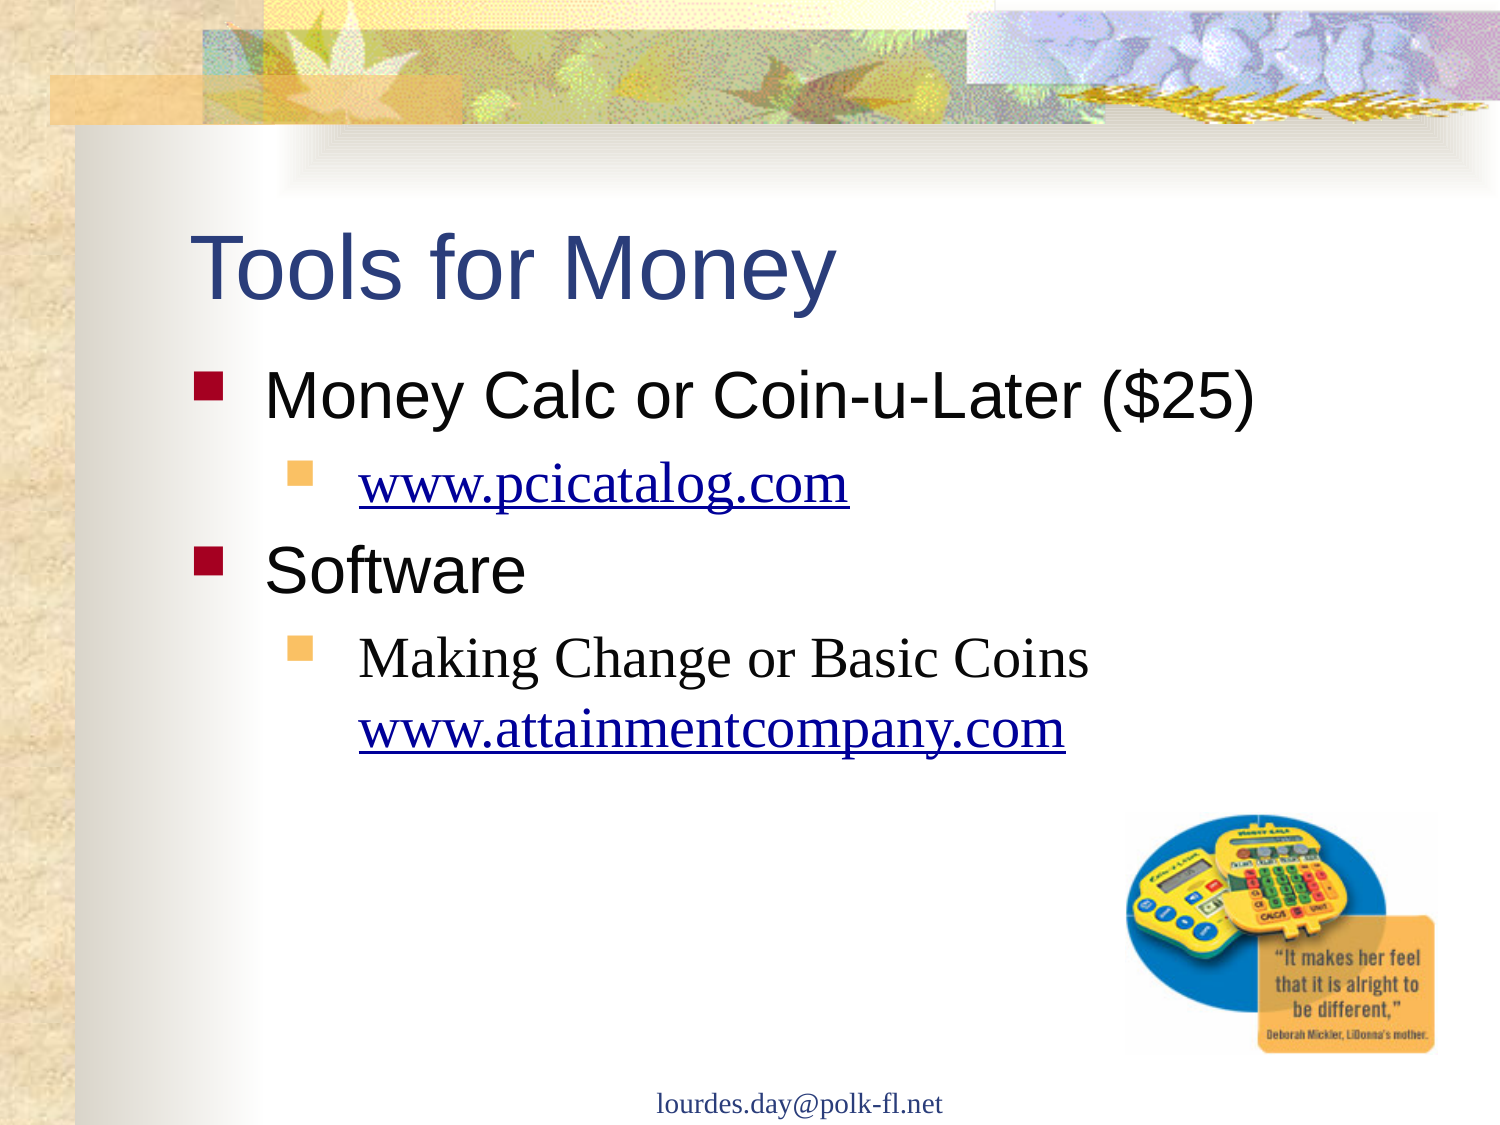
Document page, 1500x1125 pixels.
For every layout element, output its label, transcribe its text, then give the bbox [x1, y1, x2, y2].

picture [0, 0, 1500, 1125]
list Money Calc or Coin-u-Later ($25) www.pcicatalog.com Software Making Change or Basic Coins www.attainmentcompany.com [174, 344, 1451, 1020]
picture [1124, 812, 1438, 1055]
title Tools for Money [174, 137, 1451, 326]
footer lourdes.day@polk-fl.net [562, 1051, 1038, 1125]
